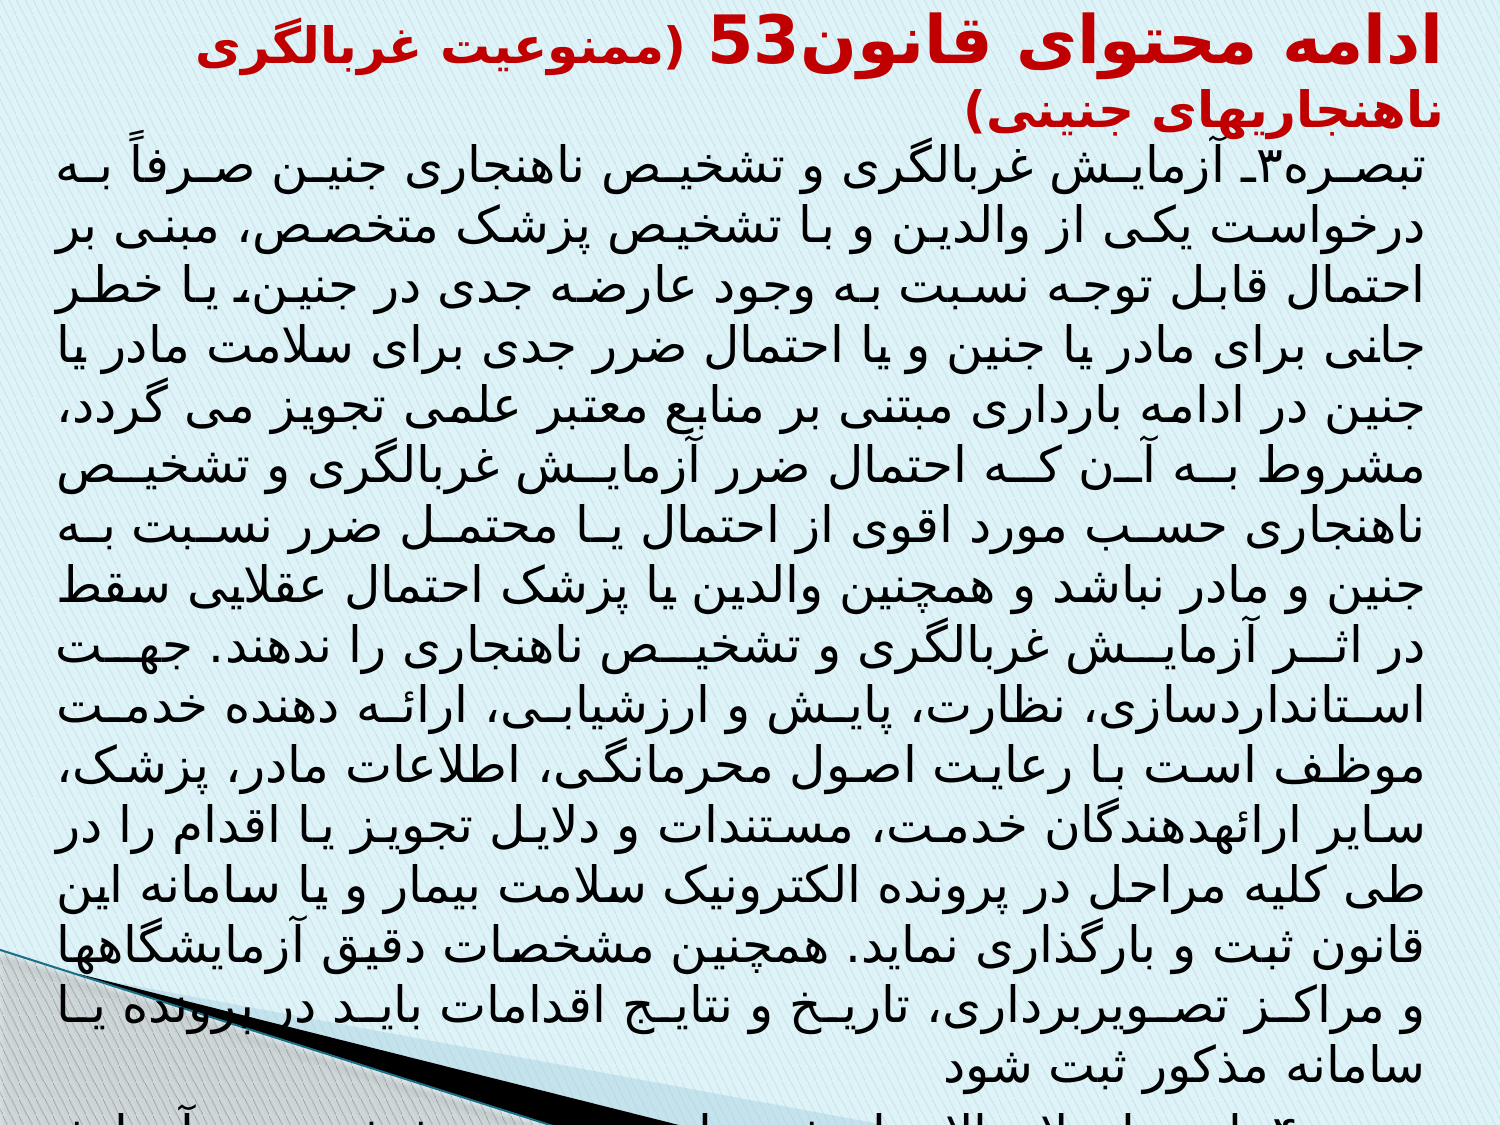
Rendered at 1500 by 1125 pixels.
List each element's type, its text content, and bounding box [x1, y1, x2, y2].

title ادامه محتوای قانون53 (ممنوعیت غربالگری ناهنجاریهای جنینی) [41, 45, 1459, 149]
list تبصره۳ـ آزمایش غربالگری و تشخیص ناهنجاری جنین صرفاً به درخواست یکی از والدین و با تشخیص پزشک متخصص، مبنی بر احتمال قابل توجه نسبت به وجود عارضه جدی در جنین، یا خطر جانی برای مادر یا جنین و یا احتمال ضرر جدی برای سلامت مادر یا جنین در ادامه بارداری مبتنی بر منابع معتبر علمی تجویز می گردد، مشروط به آن که احتمال ضرر آزمایش غربالگری و تشخیص ناهنجاری حسب مورد اقوی از احتمال یا محتمل ضرر نسبت به جنین و مادر نباشد و همچنین والدین یا پزشک احتمال عقلایی سقط در اثر آزمایش غربالگری و تشخیص ناهنجاری را ندهند. جهت استانداردسازی، نظارت، پایش و ارزشیابی، ارائه دهنده خدمت موظف است با رعایت اصول محرمانگی، اطلاعات مادر، پزشک، سایر ارائه­دهندگان خدمت، مستندات و دلایل تجویز یا اقدام را در طی کلیه مراحل در پرونده الکترونیک سلامت بیمار و یا سامانه این قانون ثبت و بارگذاری نماید. همچنین مشخصات دقیق آزمایشگاهها و مراکز تصویربرداری، تاریخ و نتایج اقدامات باید در پرونده یا سامانه مذکور ثبت شود تبصره۴ـ از زمان لازم­الاجراء شدن این قانون، پوشش هزینه آزمایش­ها و تصویربرداری­های مربوط به مادر و جنین از سوی نظام بیمه ای اعم از پایه و تکمیلی (خصوصی و غیرخصوصی) صرفاً بر اساس این ماده و در صورت رعایت مفاد آن قابل انجام است [41, 149, 1459, 1012]
